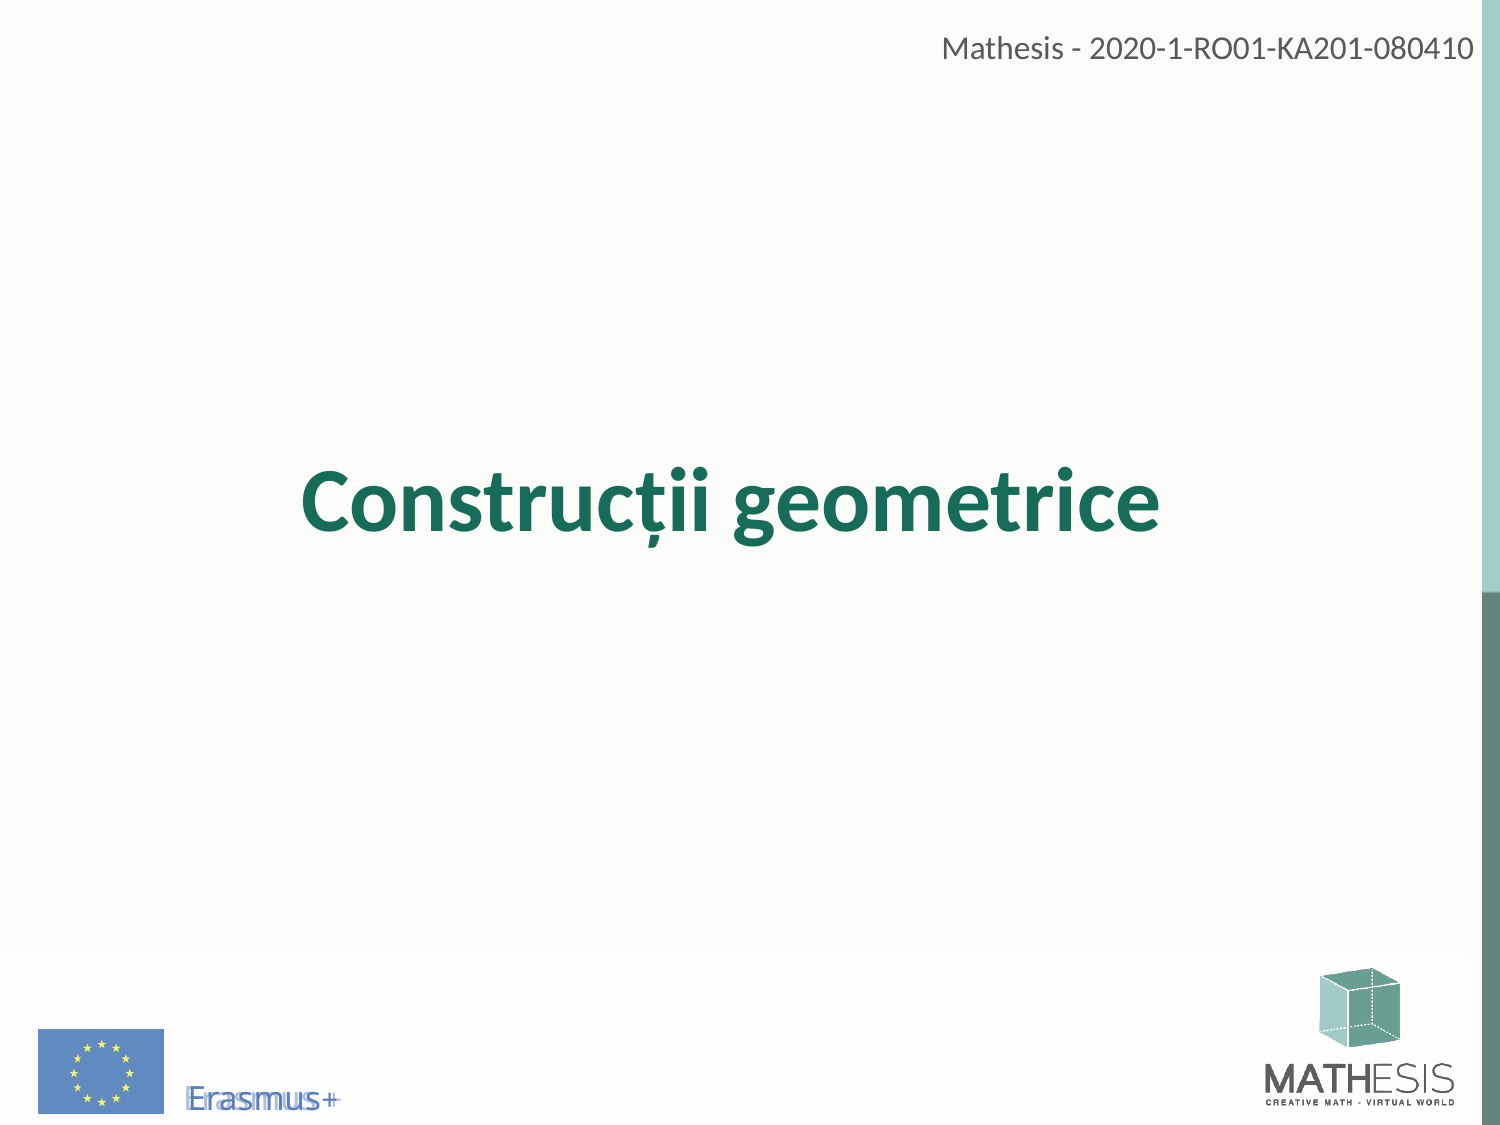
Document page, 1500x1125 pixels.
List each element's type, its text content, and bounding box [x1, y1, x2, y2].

title Construcții geometrice [53, 432, 1411, 674]
